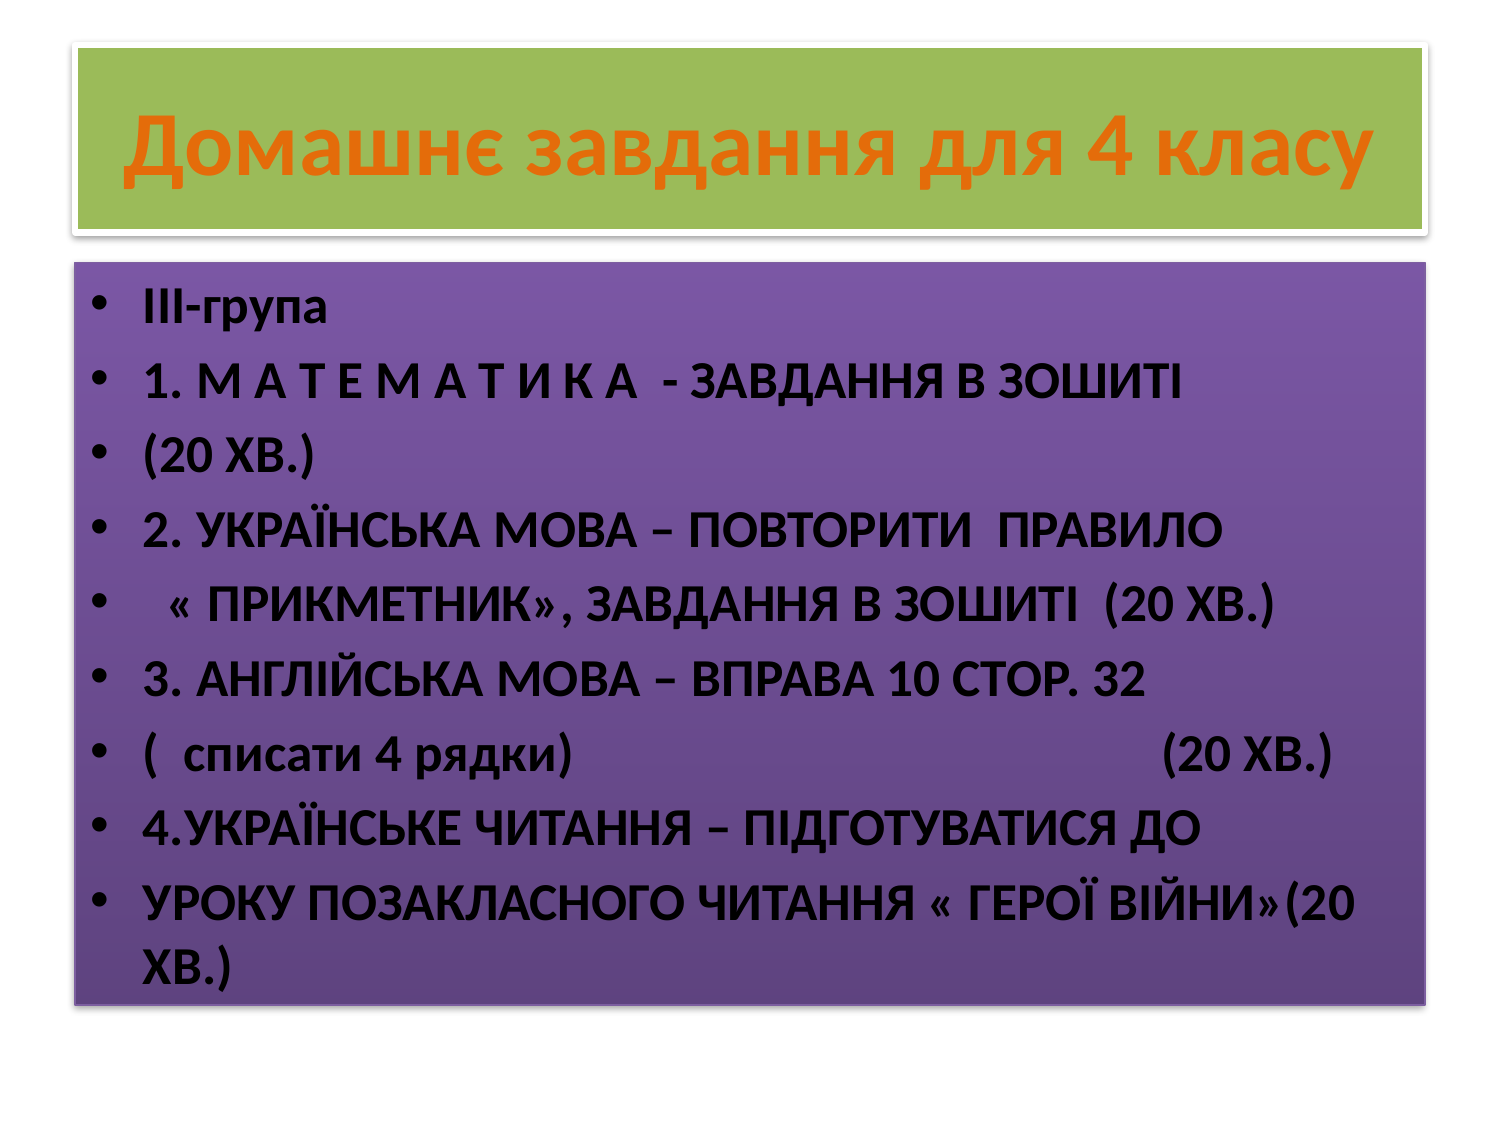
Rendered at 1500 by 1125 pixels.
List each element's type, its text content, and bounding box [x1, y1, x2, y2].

list ІІІ-група 1. М А Т Е М А Т И К А - ЗАВДАННЯ В ЗОШИТІ (20 ХВ.) 2. УКРАЇНСЬКА МОВА – ПОВТОРИТИ ПРАВИЛО « ПРИКМЕТНИК», ЗАВДАННЯ В ЗОШИТІ (20 ХВ.) 3. АНГЛІЙСЬКА МОВА – ВПРАВА 10 СТОР. 32 ( списати 4 рядки) (20 ХВ.) 4.УКРАЇНСЬКЕ ЧИТАННЯ – ПІДГОТУВАТИСЯ ДО УРОКУ ПОЗАКЛАСНОГО ЧИТАННЯ « ГЕРОЇ ВІЙНИ»(20 ХВ.) [74, 262, 1426, 1006]
title Домашнє завдання для 4 класу [72, 42, 1428, 236]
